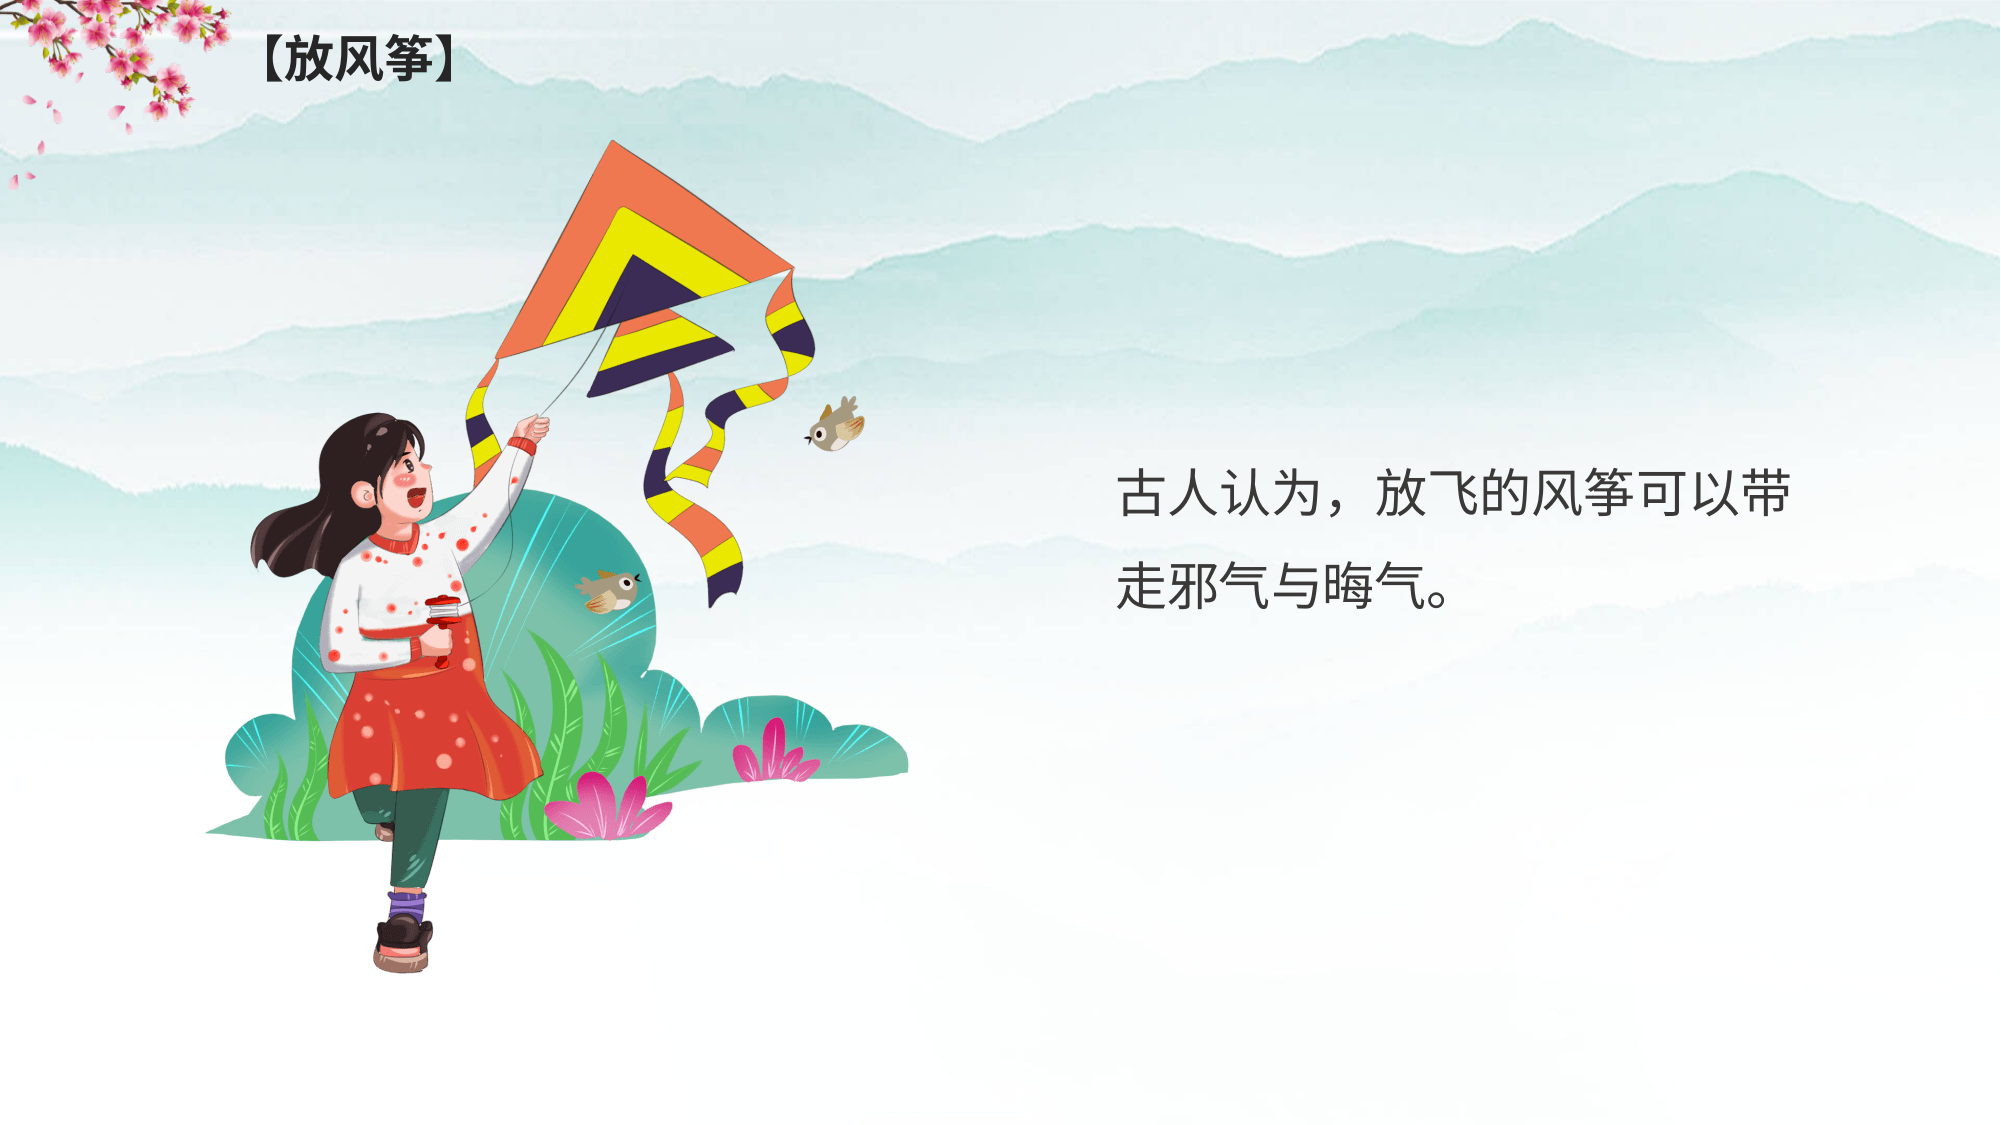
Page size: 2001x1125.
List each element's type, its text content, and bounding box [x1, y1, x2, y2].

text_box 【放风筝】 [232, 19, 575, 71]
text_box 古人认为，放飞的风筝可以带走邪气与晦气。 [1101, 421, 1807, 624]
picture [0, 0, 2000, 1125]
